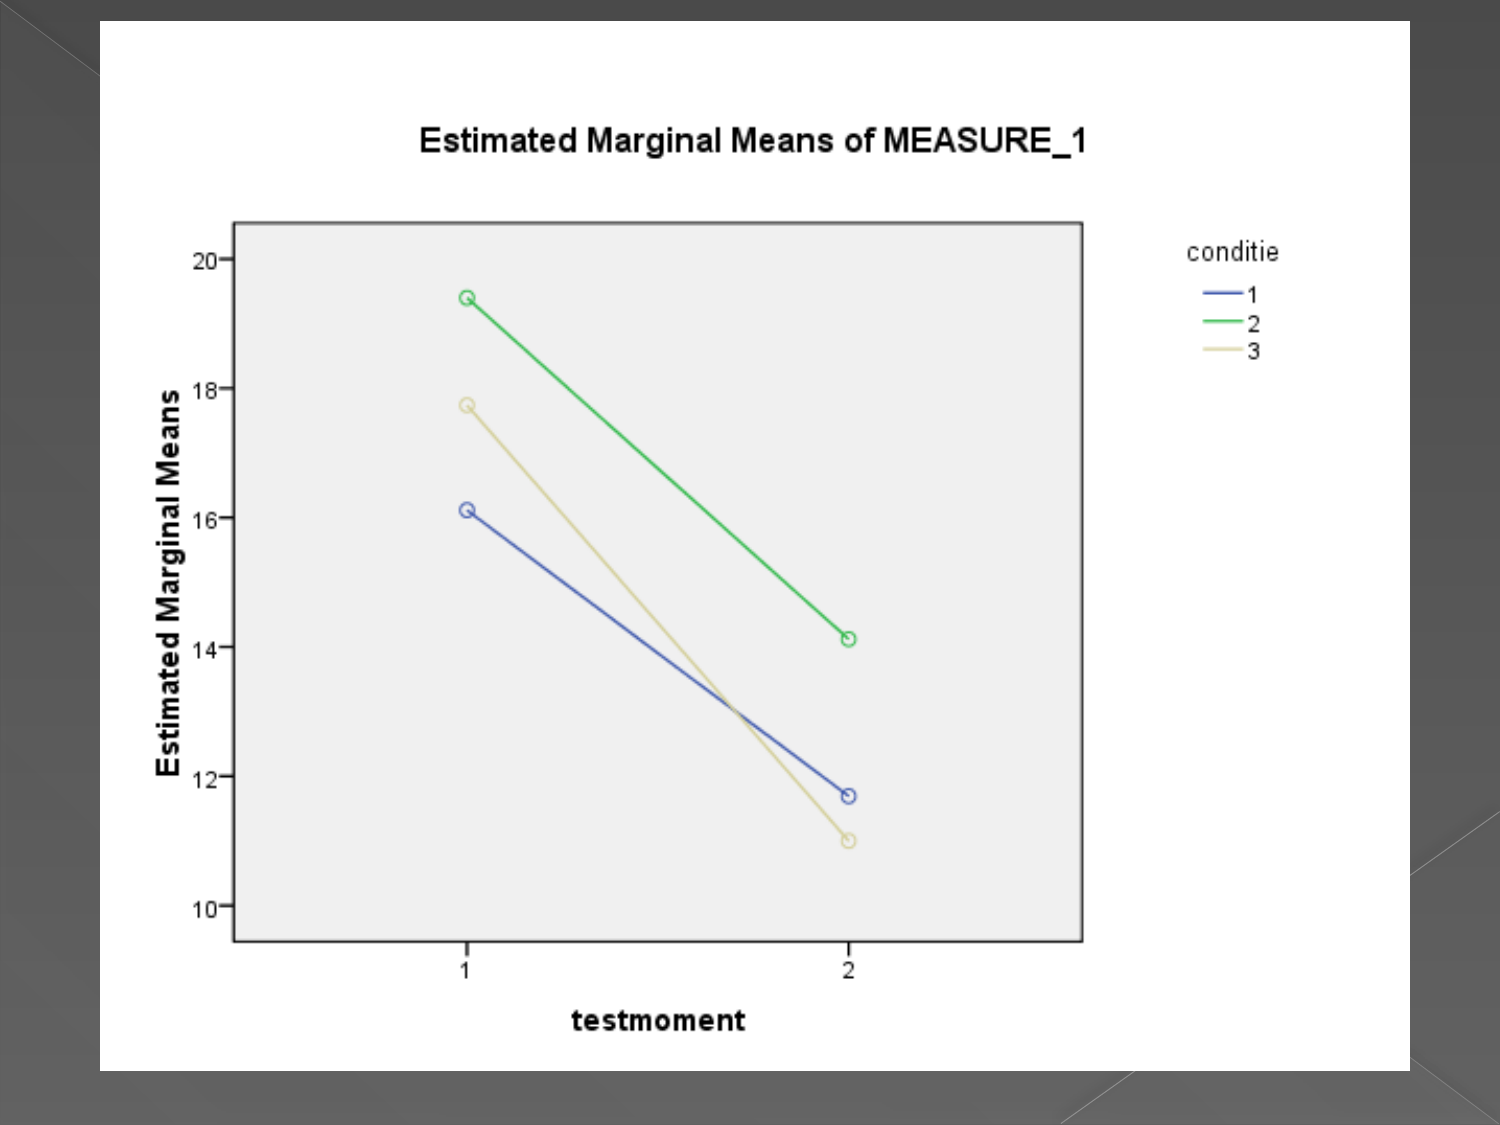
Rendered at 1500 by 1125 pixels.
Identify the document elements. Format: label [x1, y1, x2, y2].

picture [100, 21, 1410, 1071]
